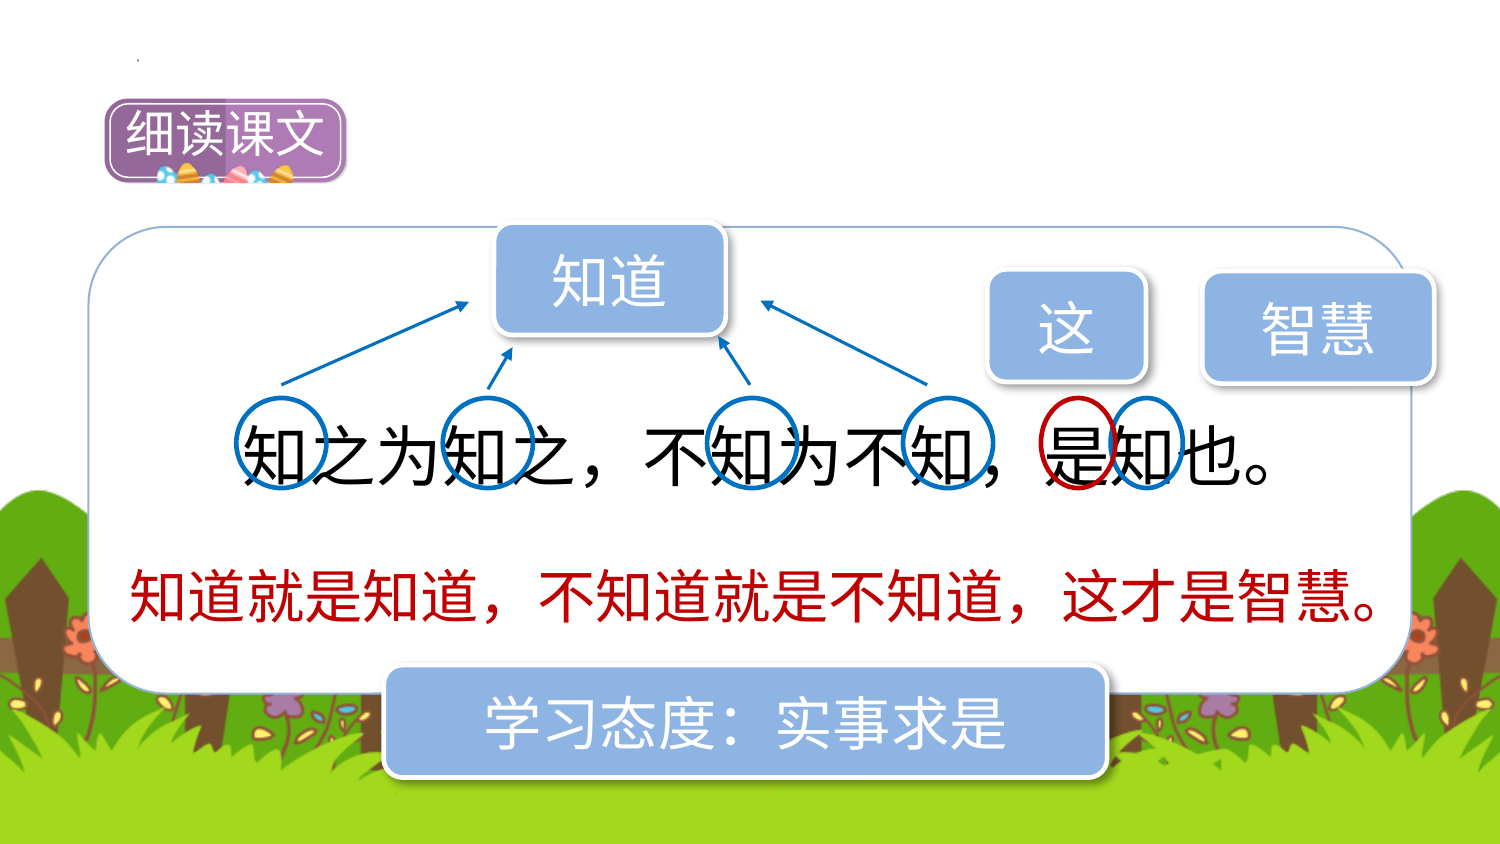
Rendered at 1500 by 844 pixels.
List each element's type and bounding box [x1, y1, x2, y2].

text_box [487, 347, 513, 390]
text_box [493, 222, 726, 336]
text_box [383, 664, 1108, 778]
text_box [281, 301, 470, 385]
text_box [987, 269, 1146, 382]
text_box [1202, 271, 1435, 384]
picture [0, 95, 1500, 844]
text_box [718, 336, 750, 385]
text_box [88, 226, 1412, 694]
text_box [104, 94, 346, 183]
text_box [760, 300, 928, 385]
